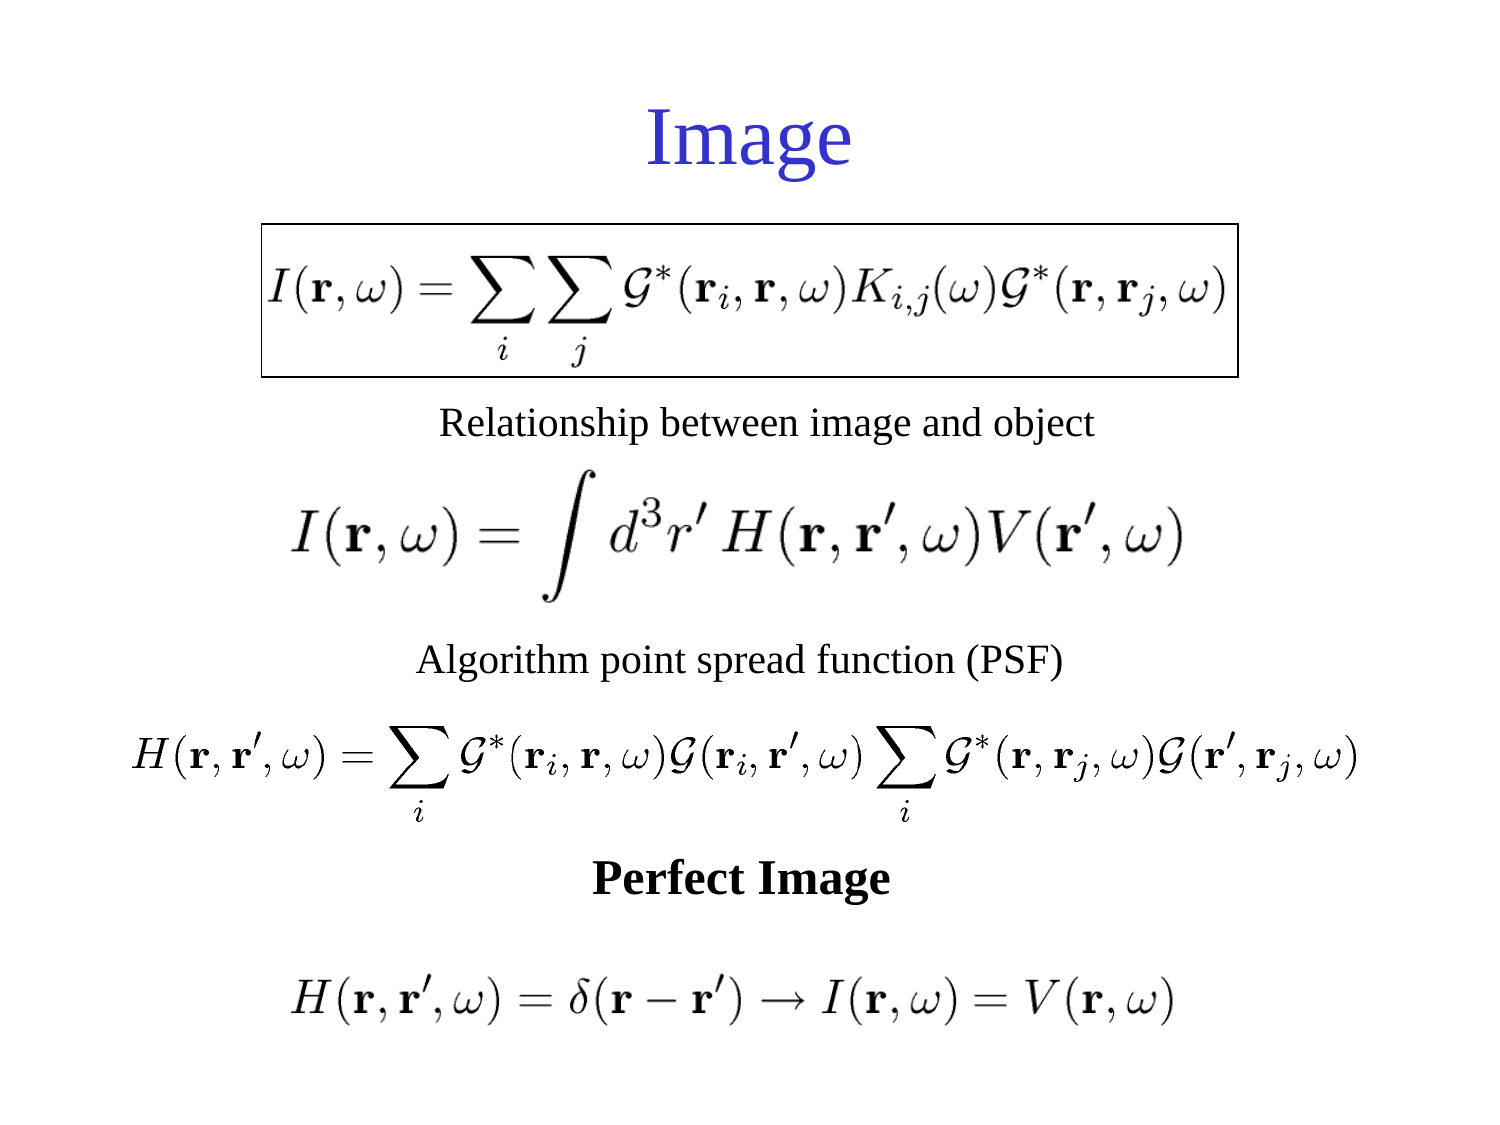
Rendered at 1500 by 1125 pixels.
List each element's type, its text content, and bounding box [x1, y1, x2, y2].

text_box Algorithm point spread function (PSF) [400, 624, 1080, 690]
picture [262, 462, 1201, 609]
picture [262, 224, 1238, 377]
text_box Perfect Image [577, 842, 906, 913]
text_box Relationship between image and object [424, 387, 1111, 453]
title Image [112, 37, 1388, 226]
picture [287, 937, 1201, 1057]
picture [124, 699, 1376, 834]
